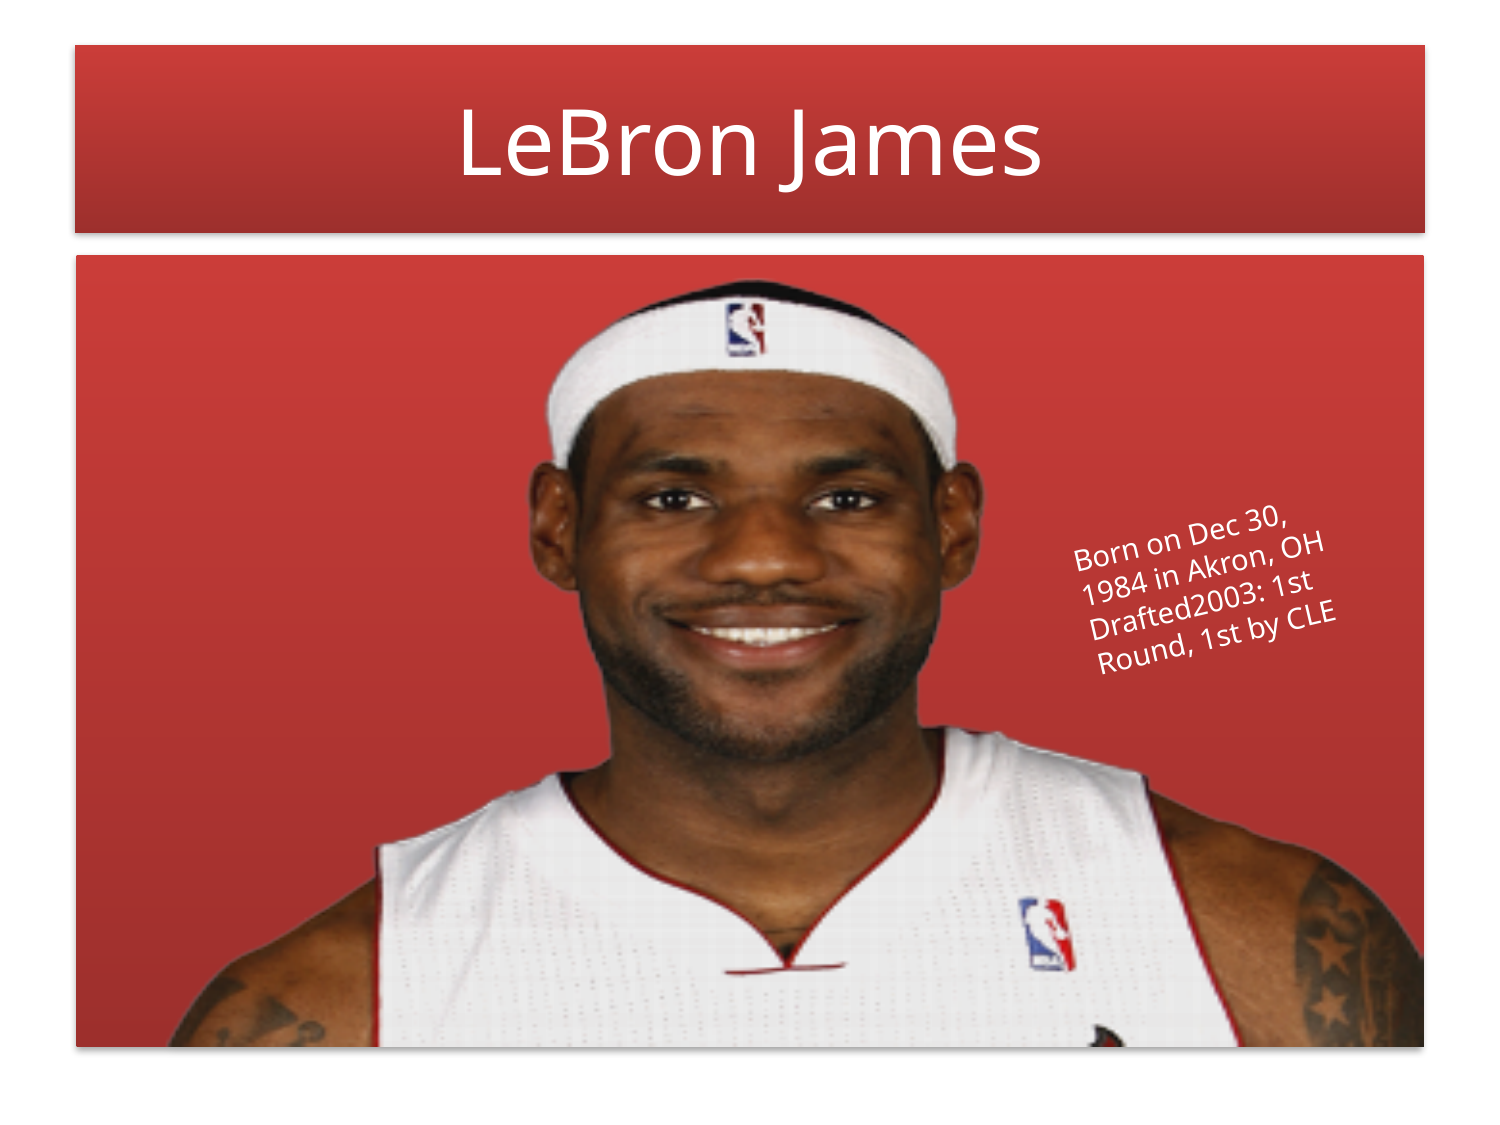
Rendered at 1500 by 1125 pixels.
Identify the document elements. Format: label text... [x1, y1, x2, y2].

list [76, 255, 1424, 1047]
title LeBron James [75, 45, 1425, 233]
